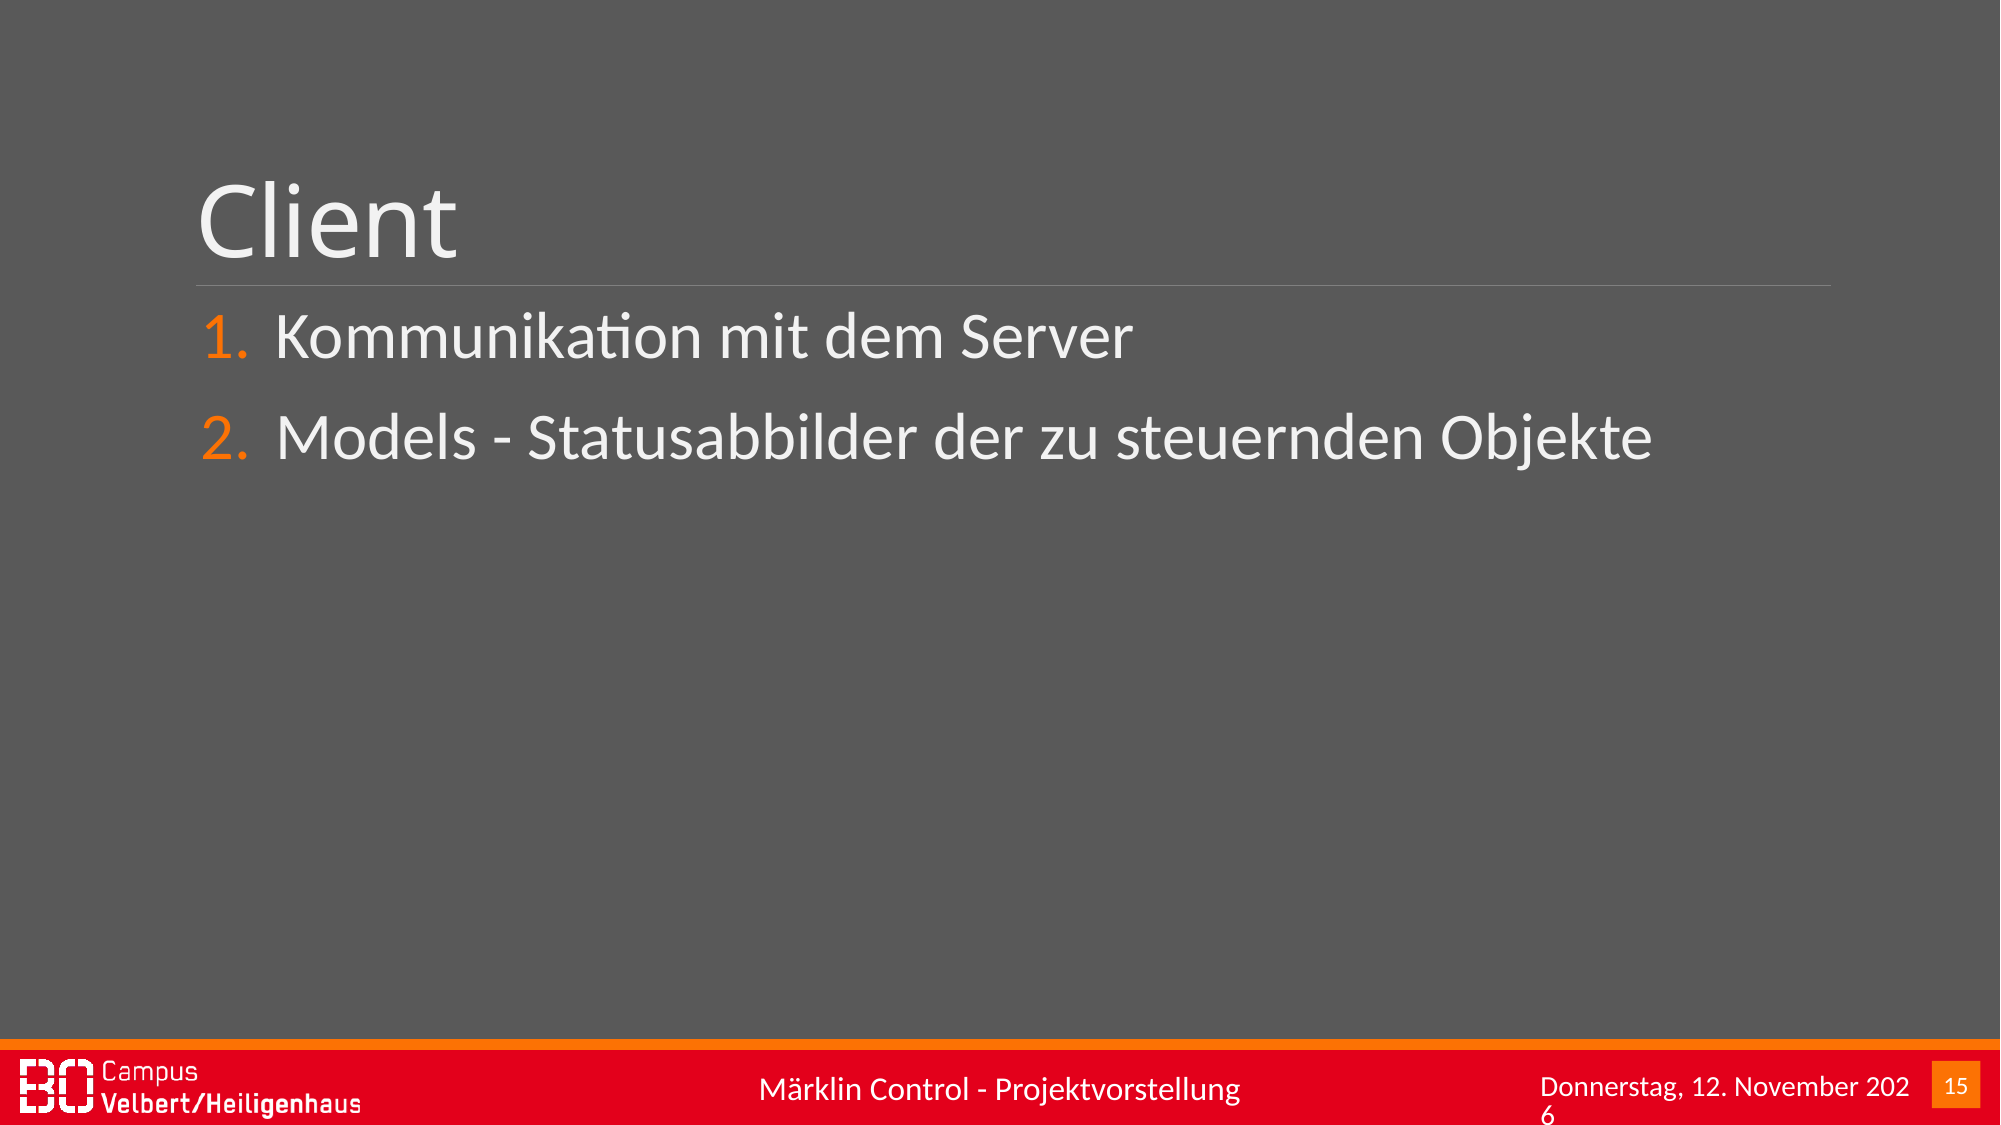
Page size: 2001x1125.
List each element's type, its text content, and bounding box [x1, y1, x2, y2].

picture [101, 1057, 365, 1120]
list Kommunikation mit dem Server Models - Statusabbilder der zu steuernden Objekte [200, 293, 1851, 954]
slide_number 15 [1931, 1060, 1981, 1109]
picture [19, 1059, 94, 1113]
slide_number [1525, 1054, 1931, 1115]
title Client [180, 47, 1830, 285]
